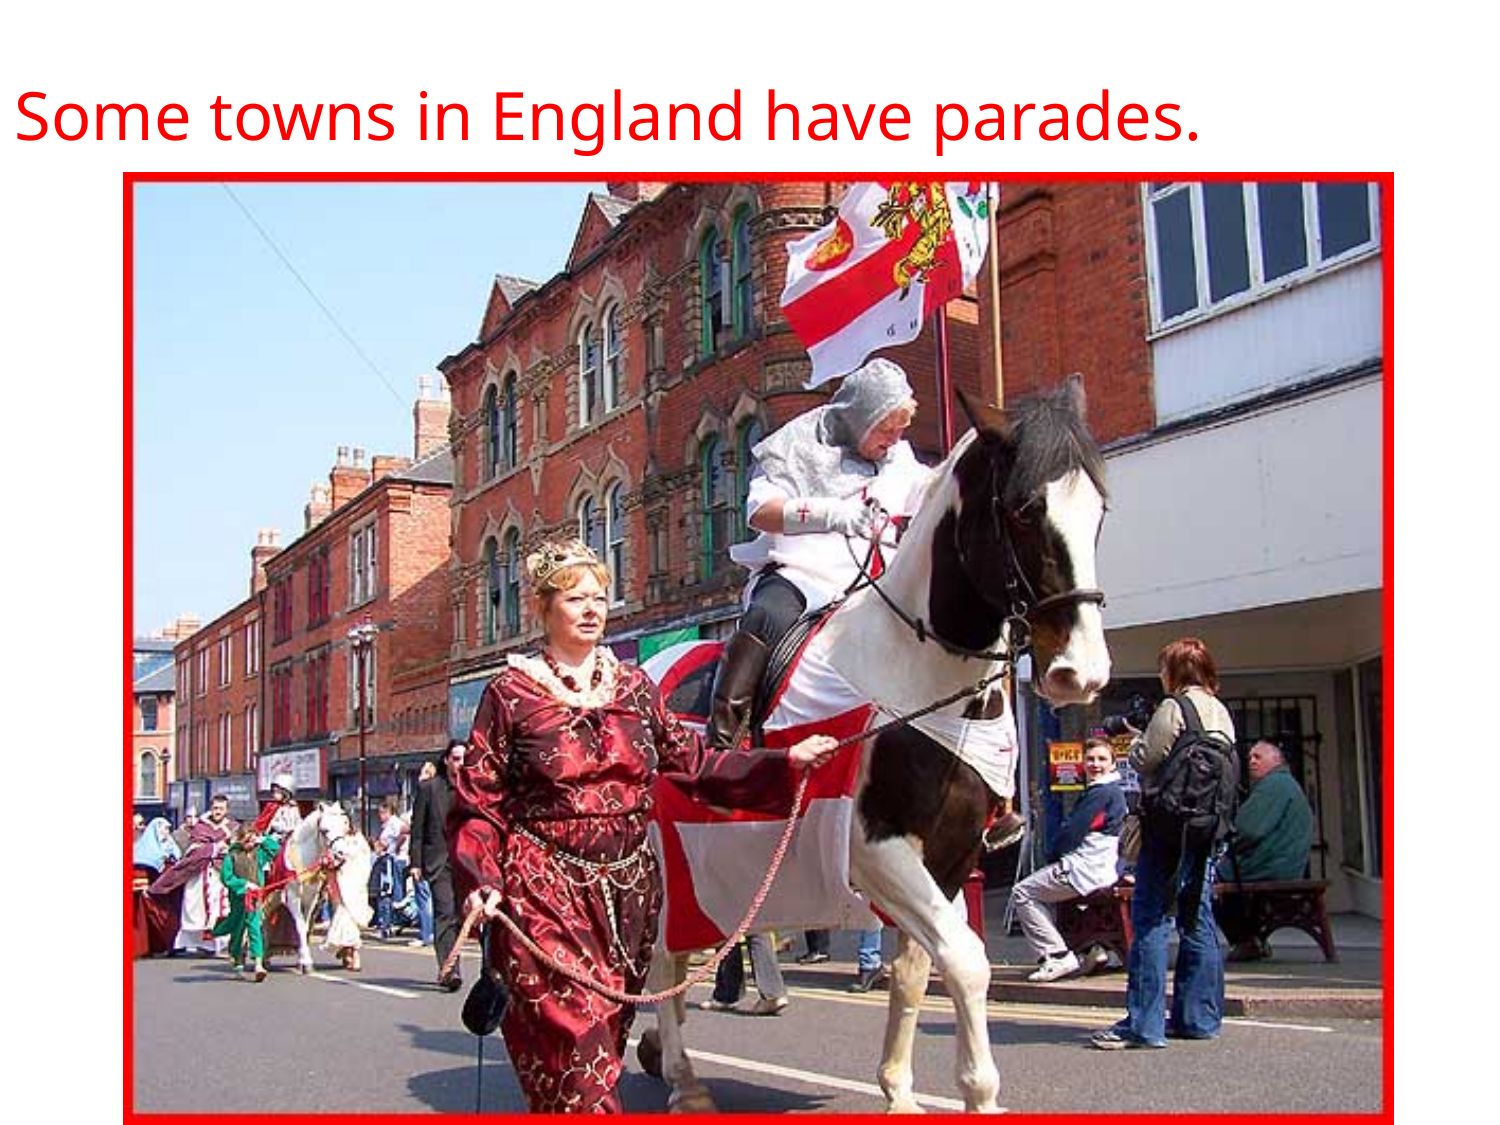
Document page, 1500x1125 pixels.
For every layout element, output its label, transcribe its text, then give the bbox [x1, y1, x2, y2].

text_box Some towns in England have parades. [0, 66, 1471, 161]
picture [123, 172, 1394, 1125]
